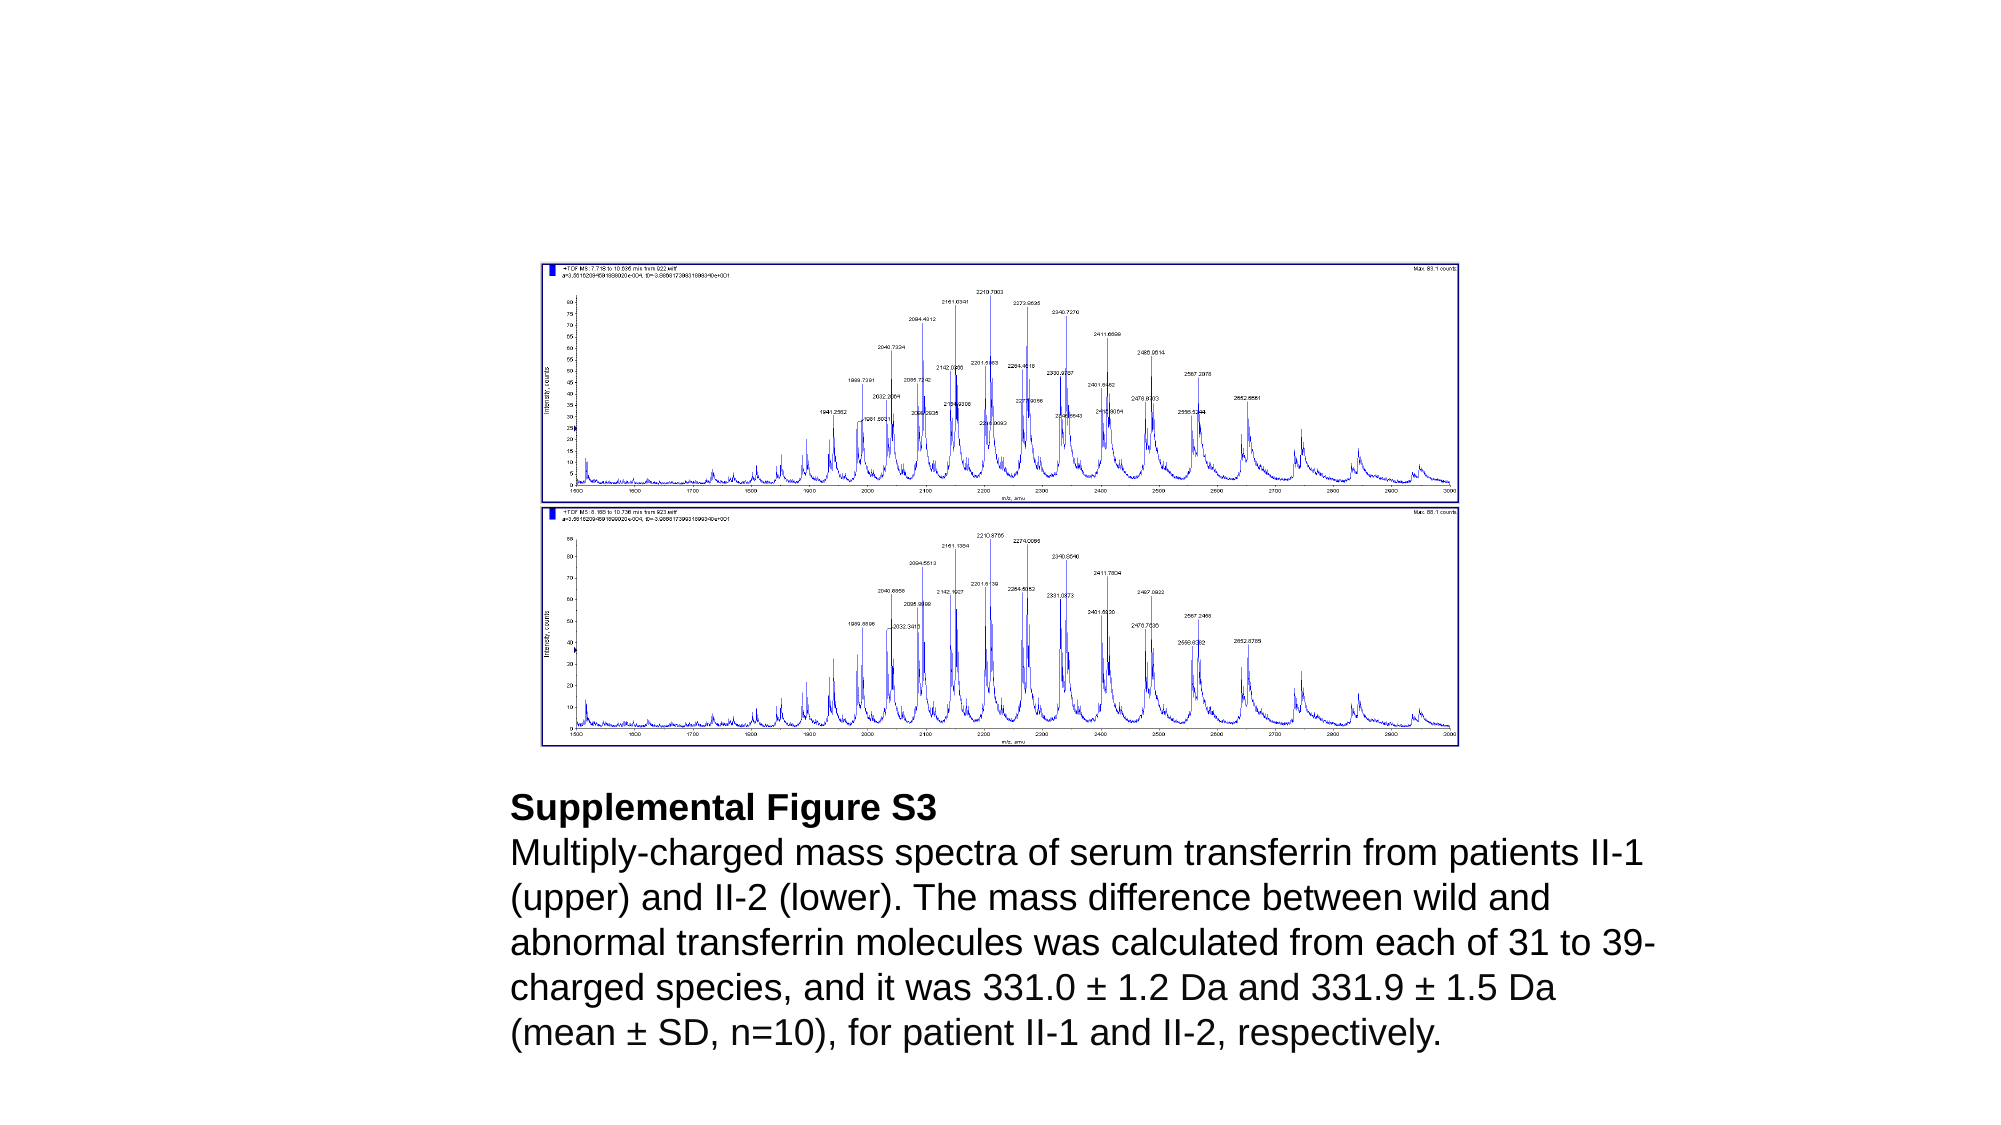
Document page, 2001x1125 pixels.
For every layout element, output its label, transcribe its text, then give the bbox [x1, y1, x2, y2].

text_box Supplemental Figure S3 Multiply-charged mass spectra of serum transferrin from patients II-1 (upper) and II-2 (lower). The mass difference between wild and abnormal transferrin molecules was calculated from each of 31 to 39-charged species, and it was 331.0 ± 1.2 Da and 331.9 ± 1.5 Da (mean ± SD, n=10), for patient II-1 and II-2, respectively. [495, 775, 1678, 1061]
picture [540, 505, 1460, 747]
picture [540, 261, 1460, 504]
